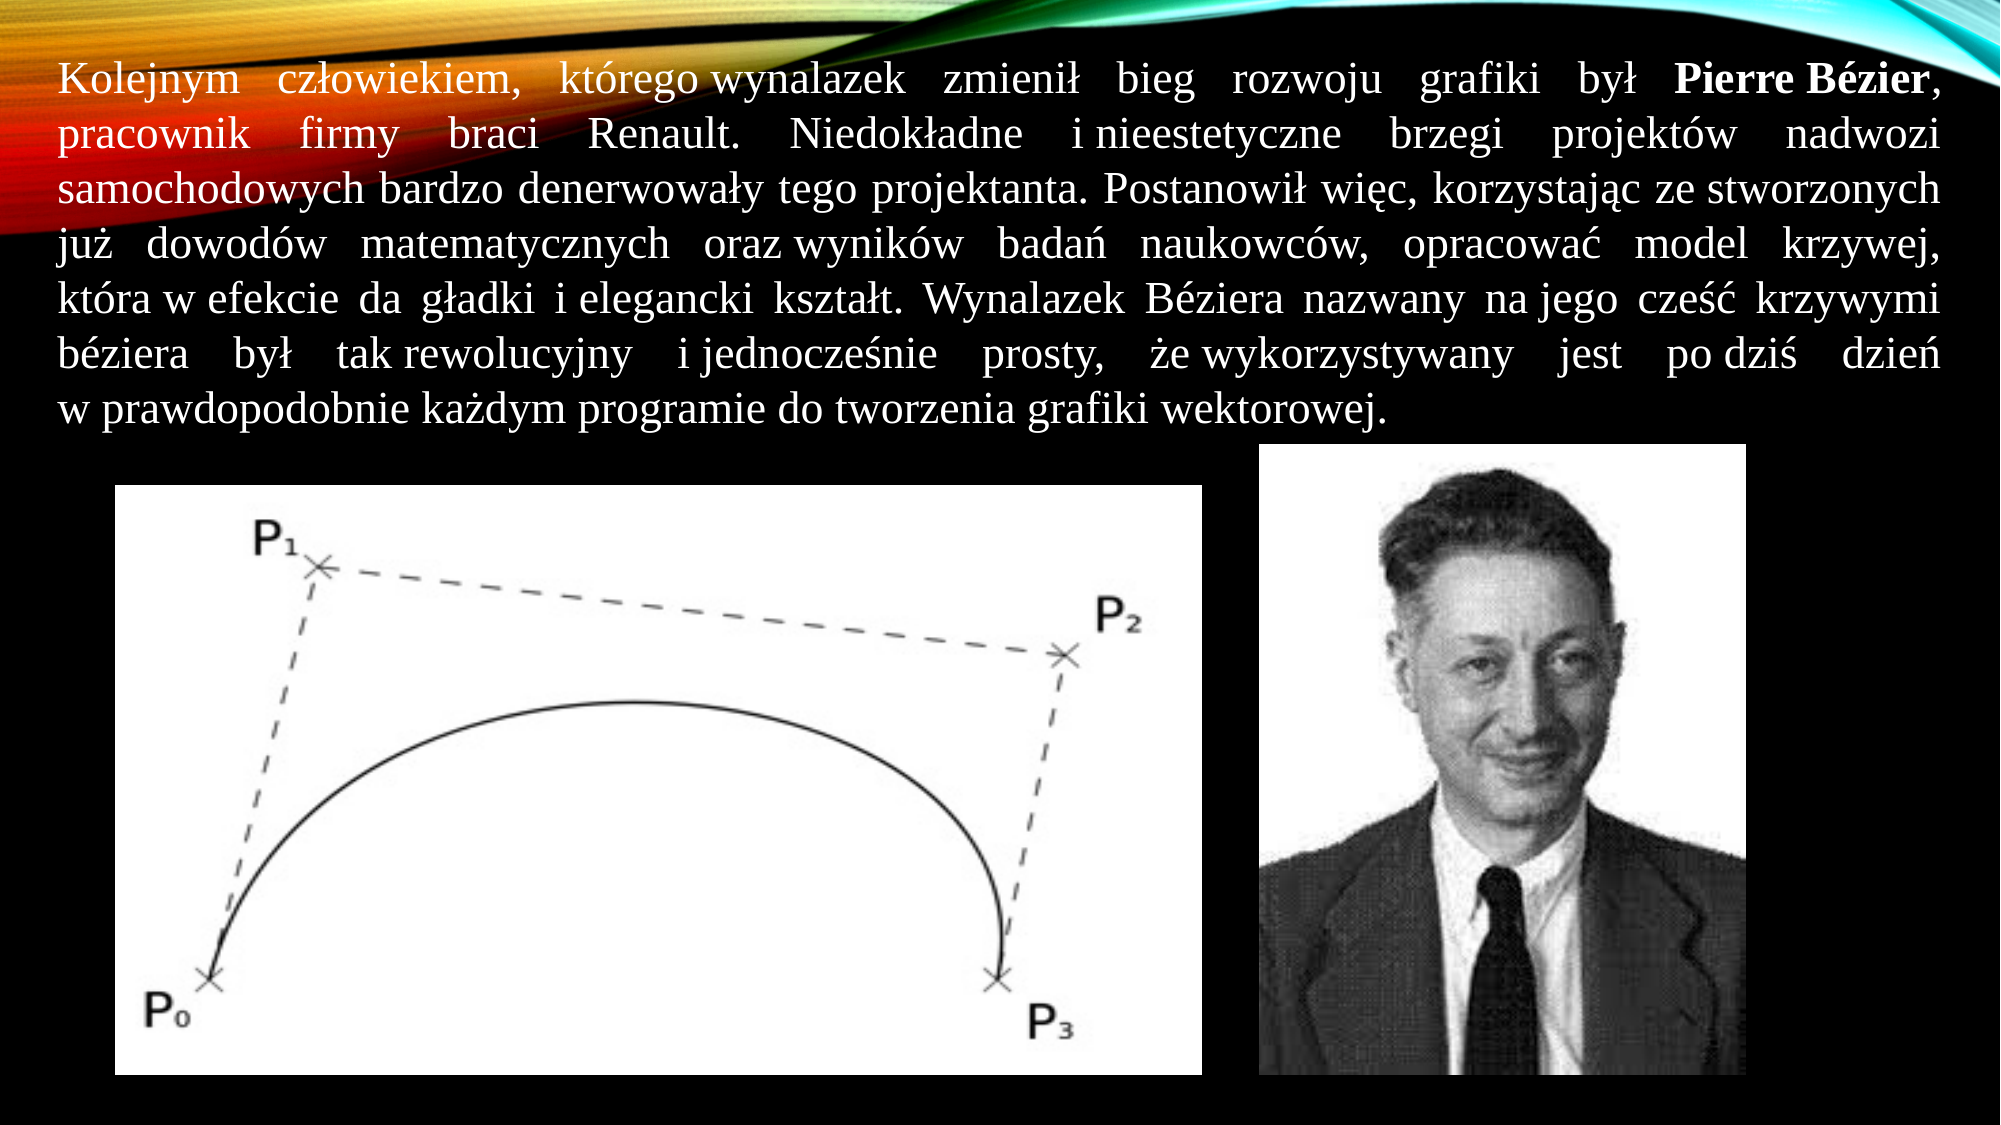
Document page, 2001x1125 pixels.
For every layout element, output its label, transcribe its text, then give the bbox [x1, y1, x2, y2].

picture [115, 484, 1202, 1076]
picture [1259, 444, 1746, 1076]
text_box Kolejnym człowiekiem, którego wynalazek zmienił bieg rozwoju grafiki był Pierre Bézier, pracownik firmy braci Renault. Niedokładne i nieestetyczne brzegi projektów nadwozi samochodowych bardzo denerwowały tego projektanta. Postanowił więc, korzystając ze stworzonych już dowodów matematycznych oraz wyników badań naukowców, opracować model krzywej, która w efekcie da gładki i elegancki kształt. Wynalazek Béziera nazwany na jego cześć krzywymi béziera był tak rewolucyjny i jednocześnie prosty, że wykorzystywany jest po dziś dzień w prawdopodobnie każdym programie do tworzenia grafiki wektorowej. [42, 40, 1958, 441]
picture [0, 0, 2000, 237]
